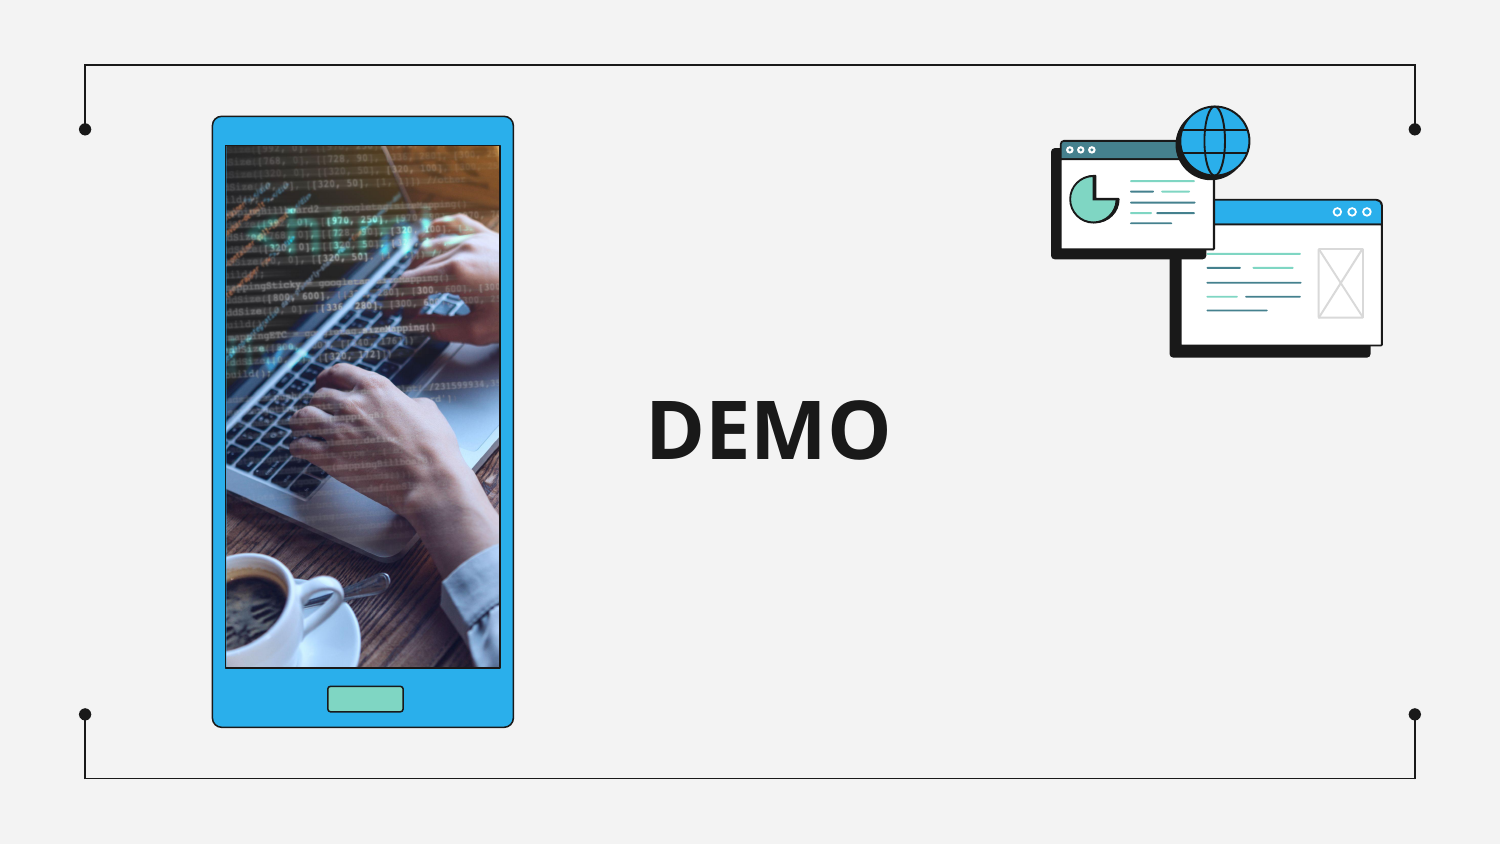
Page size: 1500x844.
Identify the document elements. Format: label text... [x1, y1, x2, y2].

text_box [1050, 105, 1384, 358]
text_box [212, 116, 514, 728]
picture [226, 146, 500, 668]
title DEMO [630, 396, 1161, 491]
